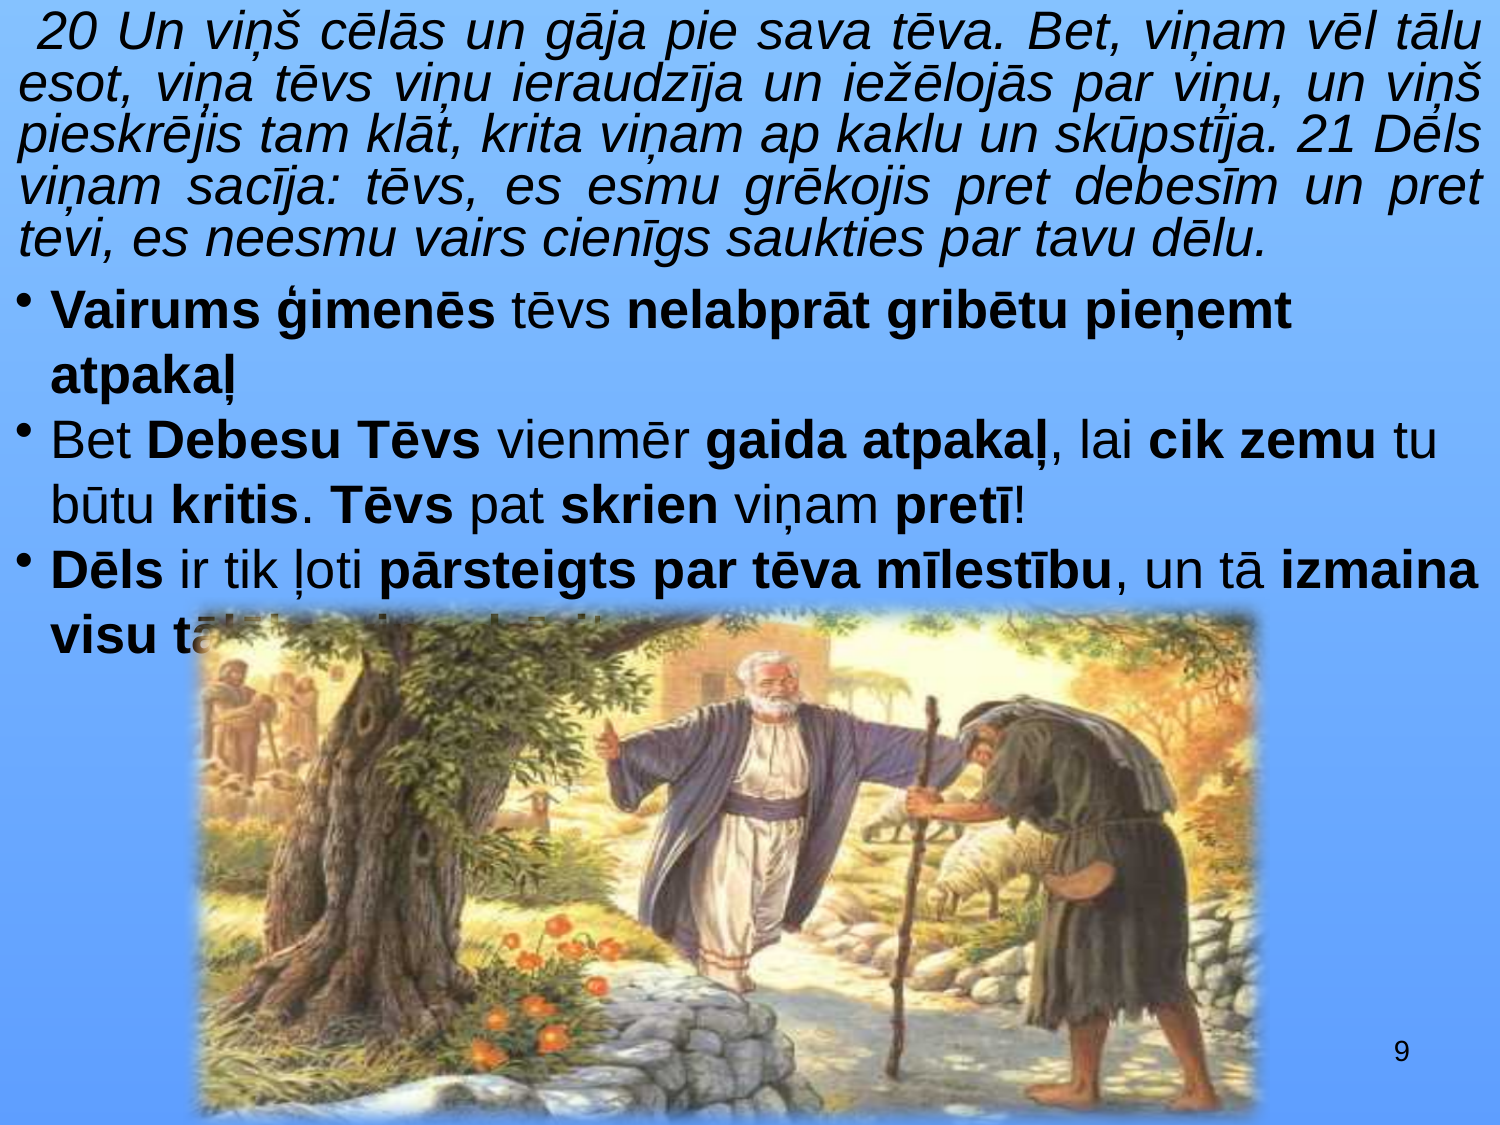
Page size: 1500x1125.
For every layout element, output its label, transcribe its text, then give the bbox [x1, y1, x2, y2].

text_box 9 [1275, 1024, 1425, 1103]
text_box Vairums ģimenēs tēvs nelabprāt gribētu pieņemt atpakaļ Bet Debesu Tēvs vienmēr gaida atpakaļ, lai cik zemu tu būtu kritis. Tēvs pat skrien viņam pretī! Dēls ir tik ļoti pārsteigts par tēva mīlestību, un tā izmaina visu tālāko viņa dzīvi! [0, 267, 1500, 672]
picture [182, 597, 1270, 1125]
list 20 Un viņš cēlās un gāja pie sava tēva. Bet, viņam vēl tālu esot, viņa tēvs viņu ieraudzīja un iežēlojās par viņu, un viņš pieskrējis tam klāt, krita viņam ap kaklu un skūpstīja. 21 Dēls viņam sacīja: tēvs, es esmu grēkojis pret debesīm un pret tevi, es neesmu vairs cienīgs saukties par tavu dēlu. [0, 0, 1500, 267]
